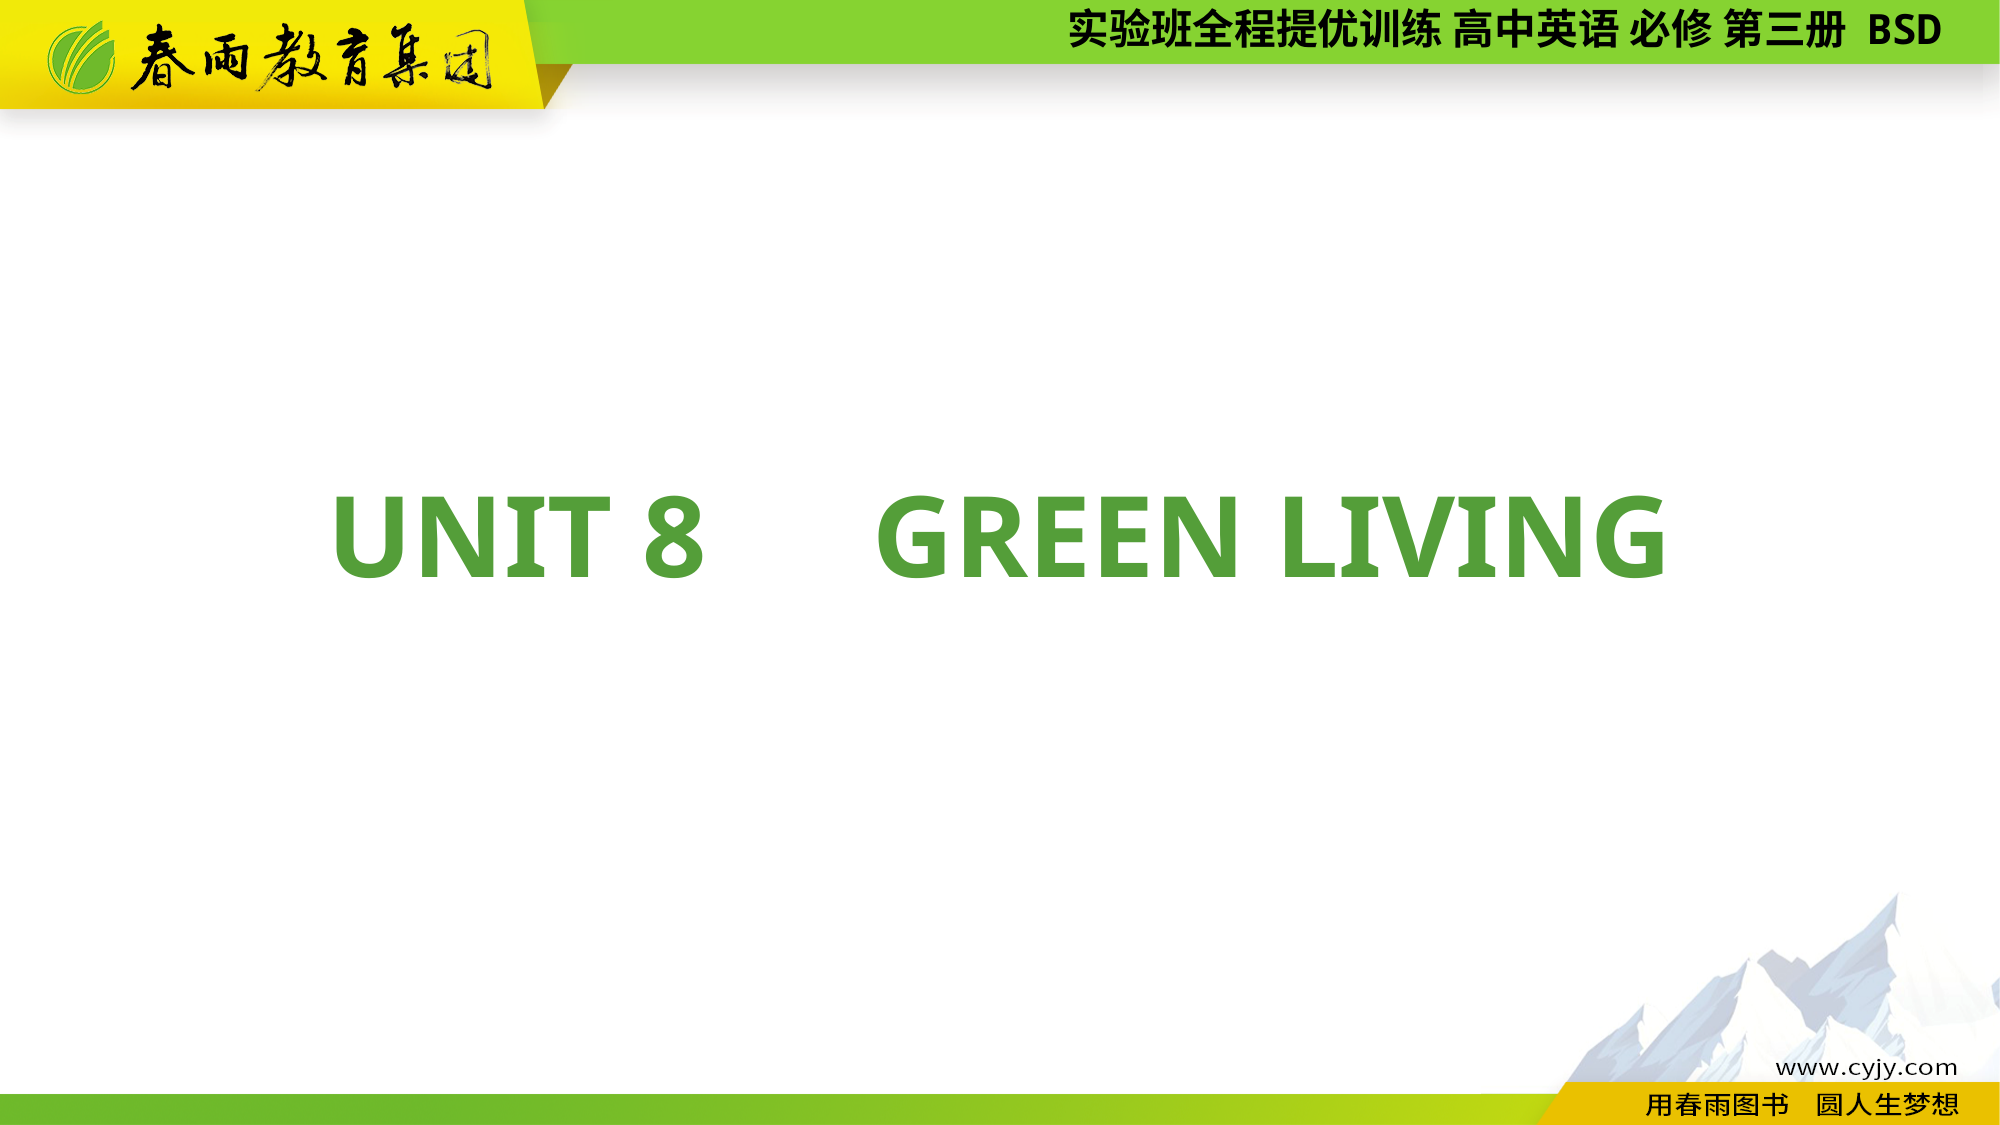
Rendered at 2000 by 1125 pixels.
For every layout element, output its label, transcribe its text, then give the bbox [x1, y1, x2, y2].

text_box UNIT 8 GREEN LIVING [54, 390, 1946, 608]
picture [0, 0, 2000, 1125]
